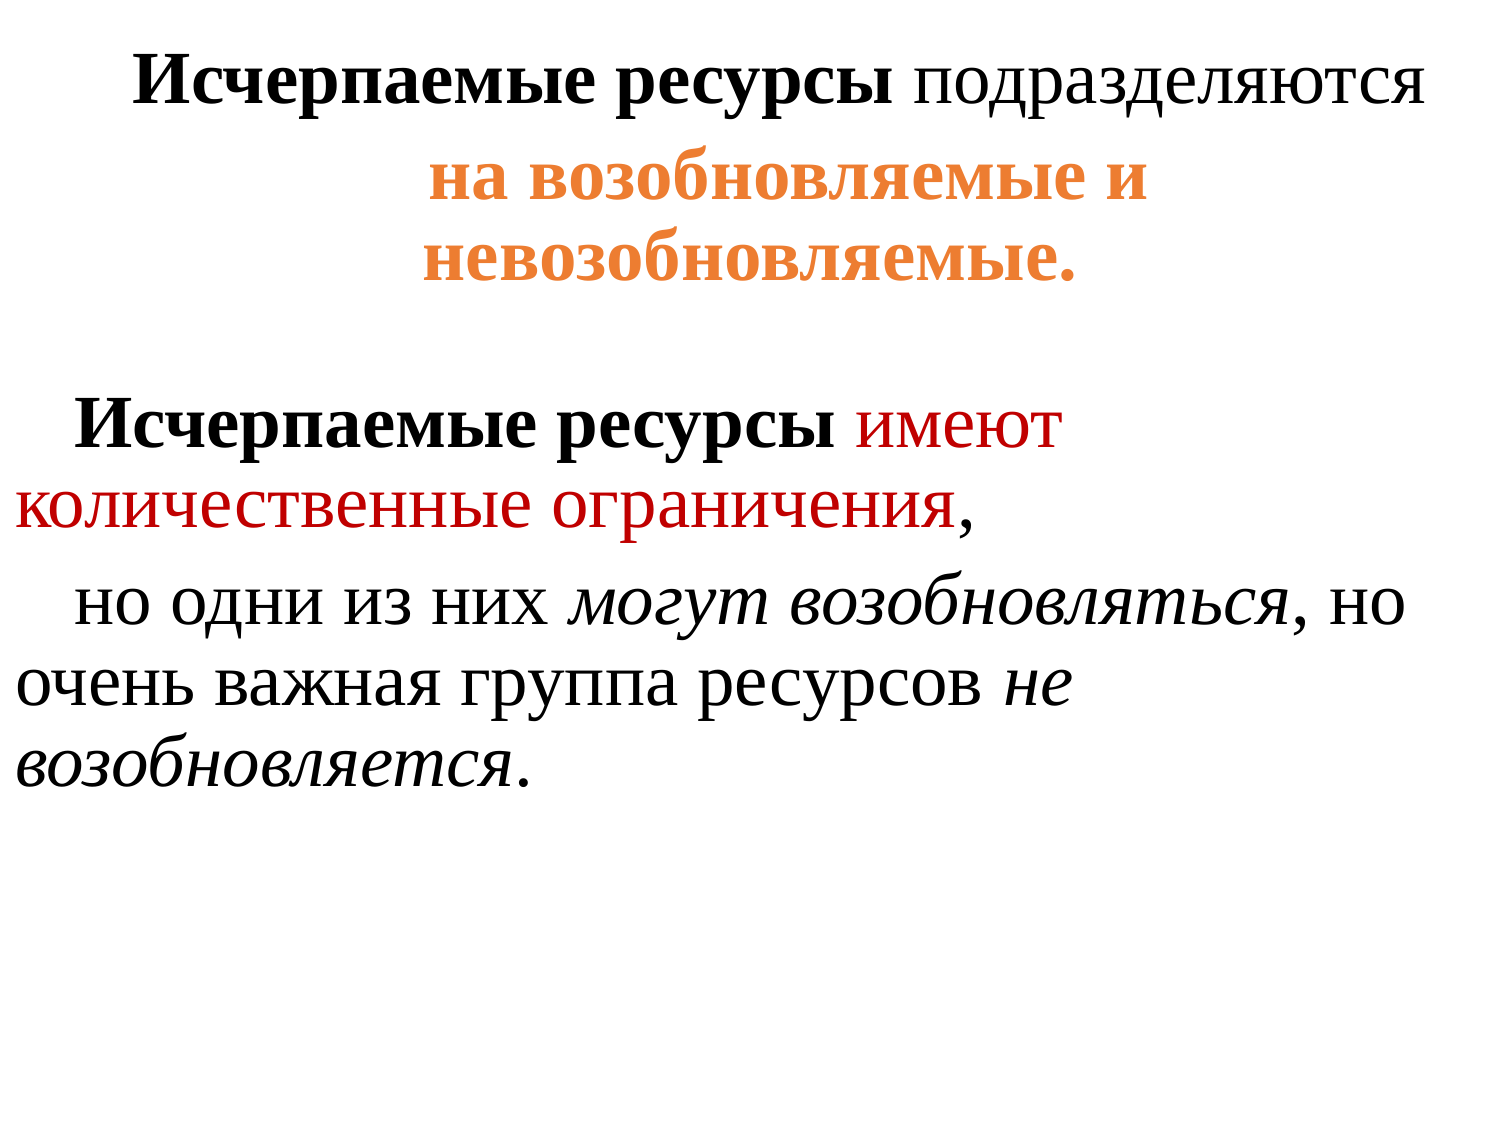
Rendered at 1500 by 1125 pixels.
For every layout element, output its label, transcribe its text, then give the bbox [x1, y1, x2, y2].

list Исчерпаемые ресурсы подразделяются на возобновляемые и невозобновляемые. Исчерпаемые ресурсы имеют количественные ограничения, но одни из них могут возобновляться, но очень важная группа ресурсов не возобновляется. [0, 31, 1500, 1094]
